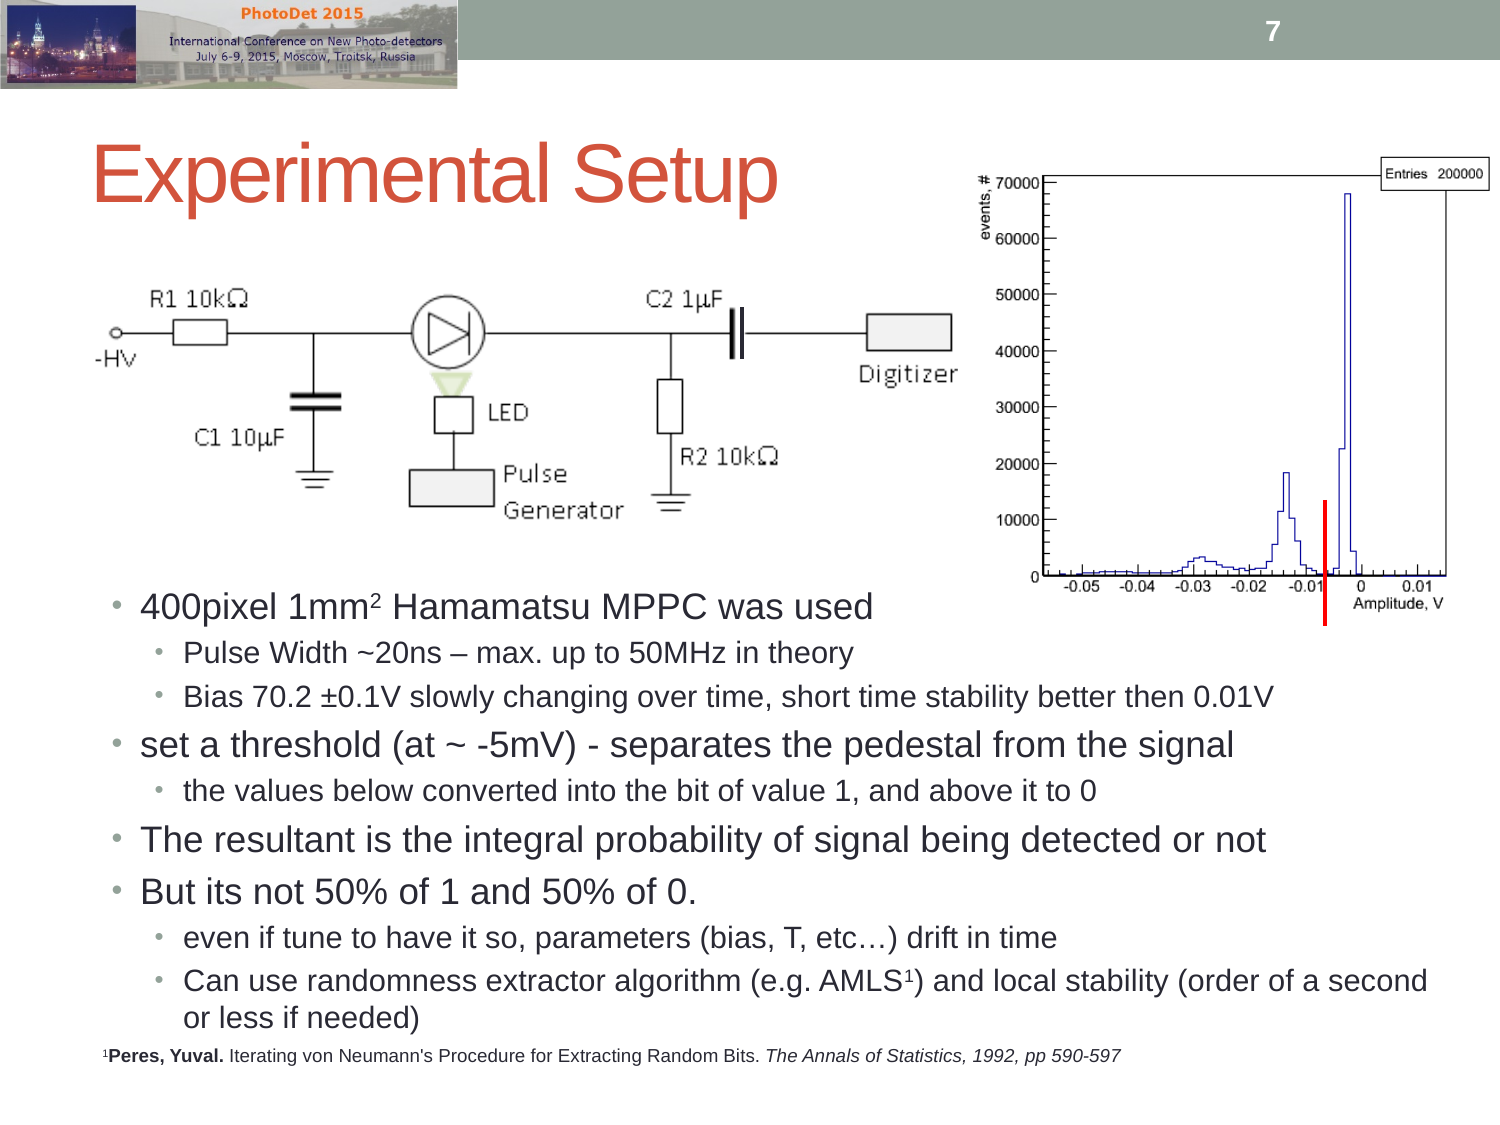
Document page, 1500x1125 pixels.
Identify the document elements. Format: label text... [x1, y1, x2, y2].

slide_number 7 [1250, 3, 1425, 57]
text_box 1Peres, Yuval. Iterating von Neumann's Procedure for Extracting Random Bits. The Annals of Statistics, 1992, pp 590-597 [12, 1036, 1450, 1074]
title Experimental Setup [75, 87, 1425, 250]
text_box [94, 279, 955, 529]
picture [957, 124, 1500, 627]
picture [0, 0, 459, 89]
list 400pixel 1mm2 Hamamatsu MPPC was used Pulse Width ~20ns – max. up to 50MHz in theory Bias 70.2 ±0.1V slowly changing over time, short time stability better then 0.01V set a threshold (at ~ -5mV) - separates the pedestal from the signal the values below converted into the bit of value 1, and above it to 0 The resultant is the integral probability of signal being detected or not But its not 50% of 1 and 50% of 0. even if tune to have it so, parameters (bias, T, etc…) drift in time Can use randomness extractor algorithm (e.g. AMLS1) and local stability (order of a second or less if needed) [96, 575, 1447, 1036]
